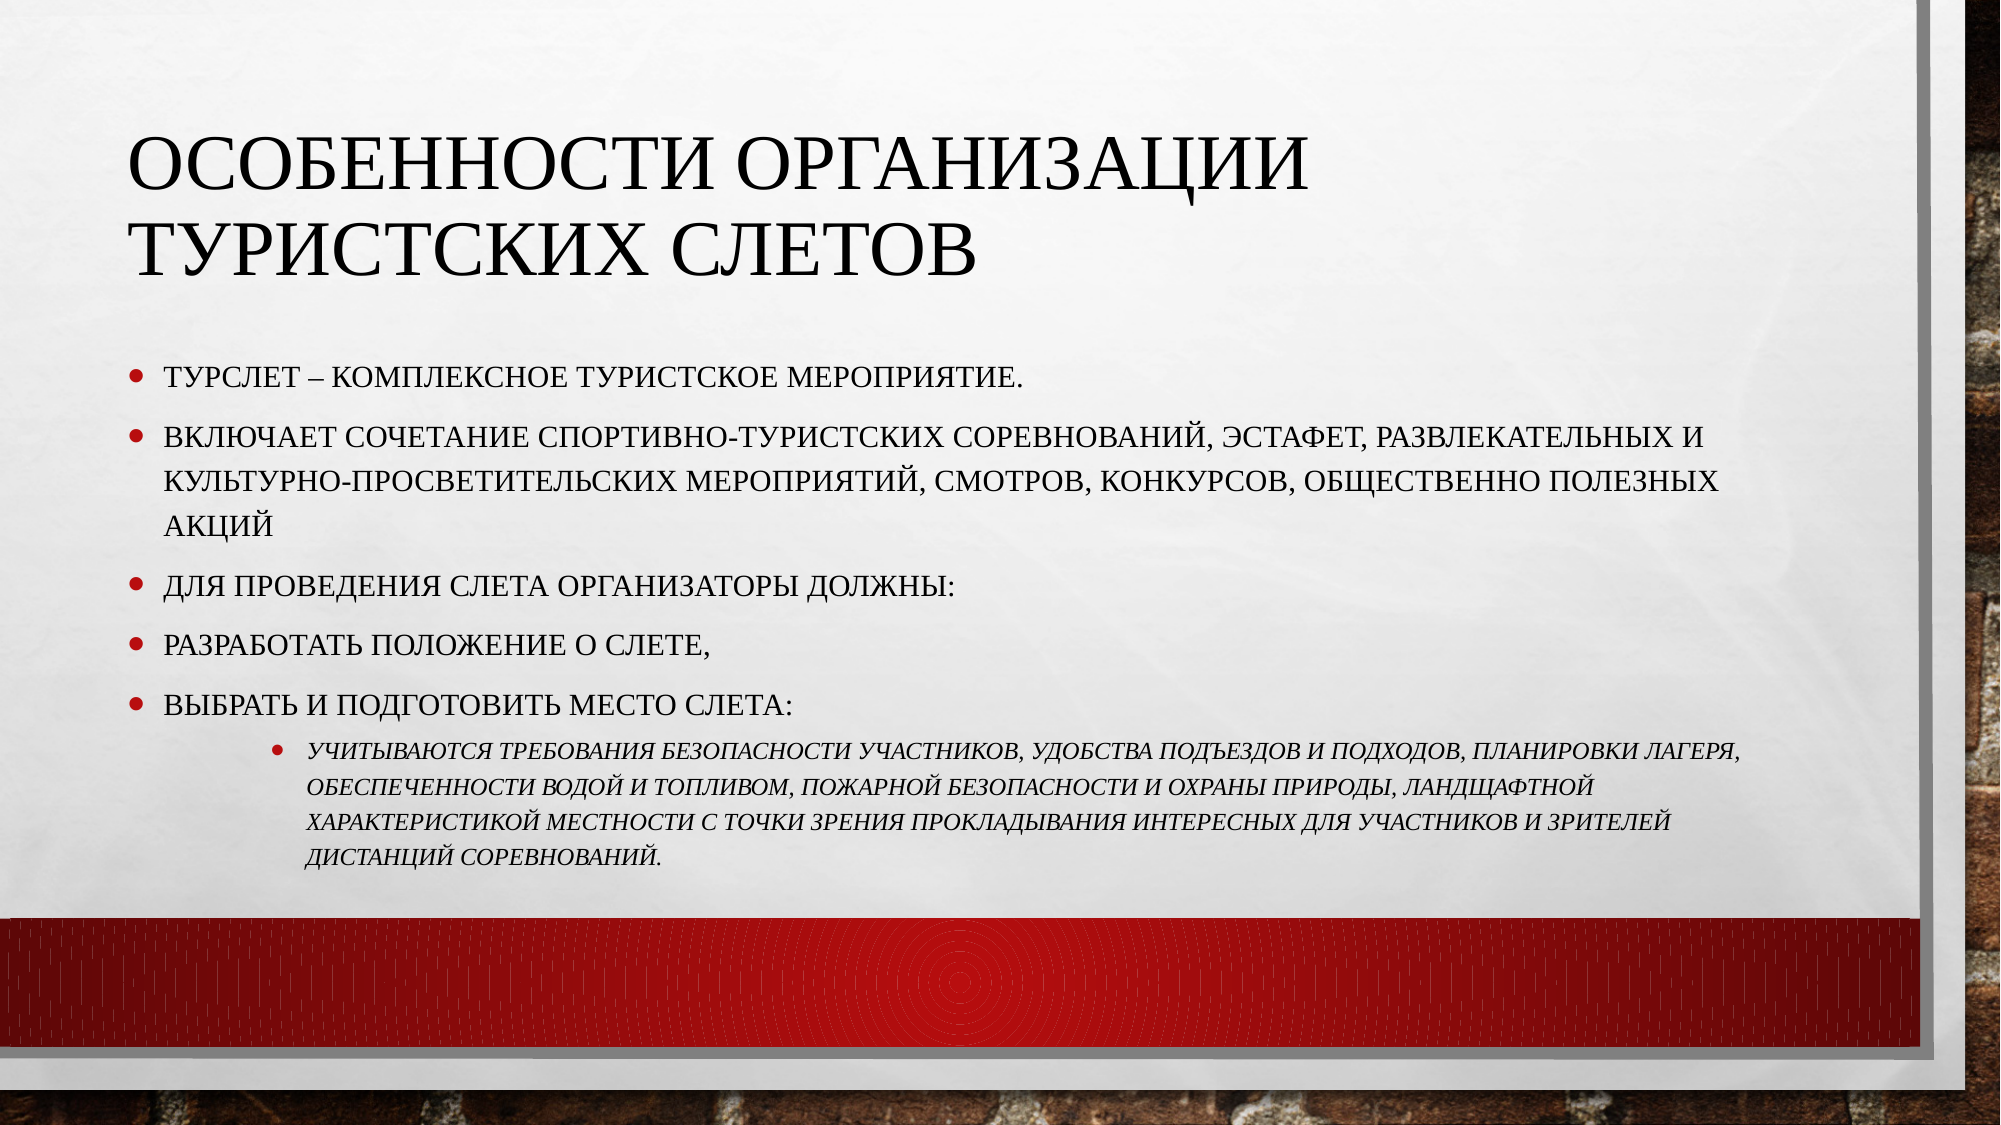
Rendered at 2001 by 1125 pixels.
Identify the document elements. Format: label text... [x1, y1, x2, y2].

picture [0, 0, 2000, 1125]
list Турслет – комплексное туристское мероприятие. Включает сочетание спортивно-туристских соревнований, эстафет, развлекательных и культурно-просветительских мероприятий, смотров, конкурсов, общественно полезных акций Для проведения слета организаторы должны: разработать Положение о слете, выбрать и подготовить место слета: учитываются требования безопасности участников, удобства подъездов и подходов, планировки лагеря, обеспеченности водой и топливом, пожарной безопасности и охраны природы, ландщафтной характеристикой местности с точки зрения прокладывания интересных для участников и зрителей дистанций соревнований. [112, 338, 1818, 882]
title ОСОБЕННОСТИ ОРГАНИЗАЦИИ ТУРИСТСКИХ СЛЕТОВ [112, 112, 1818, 302]
